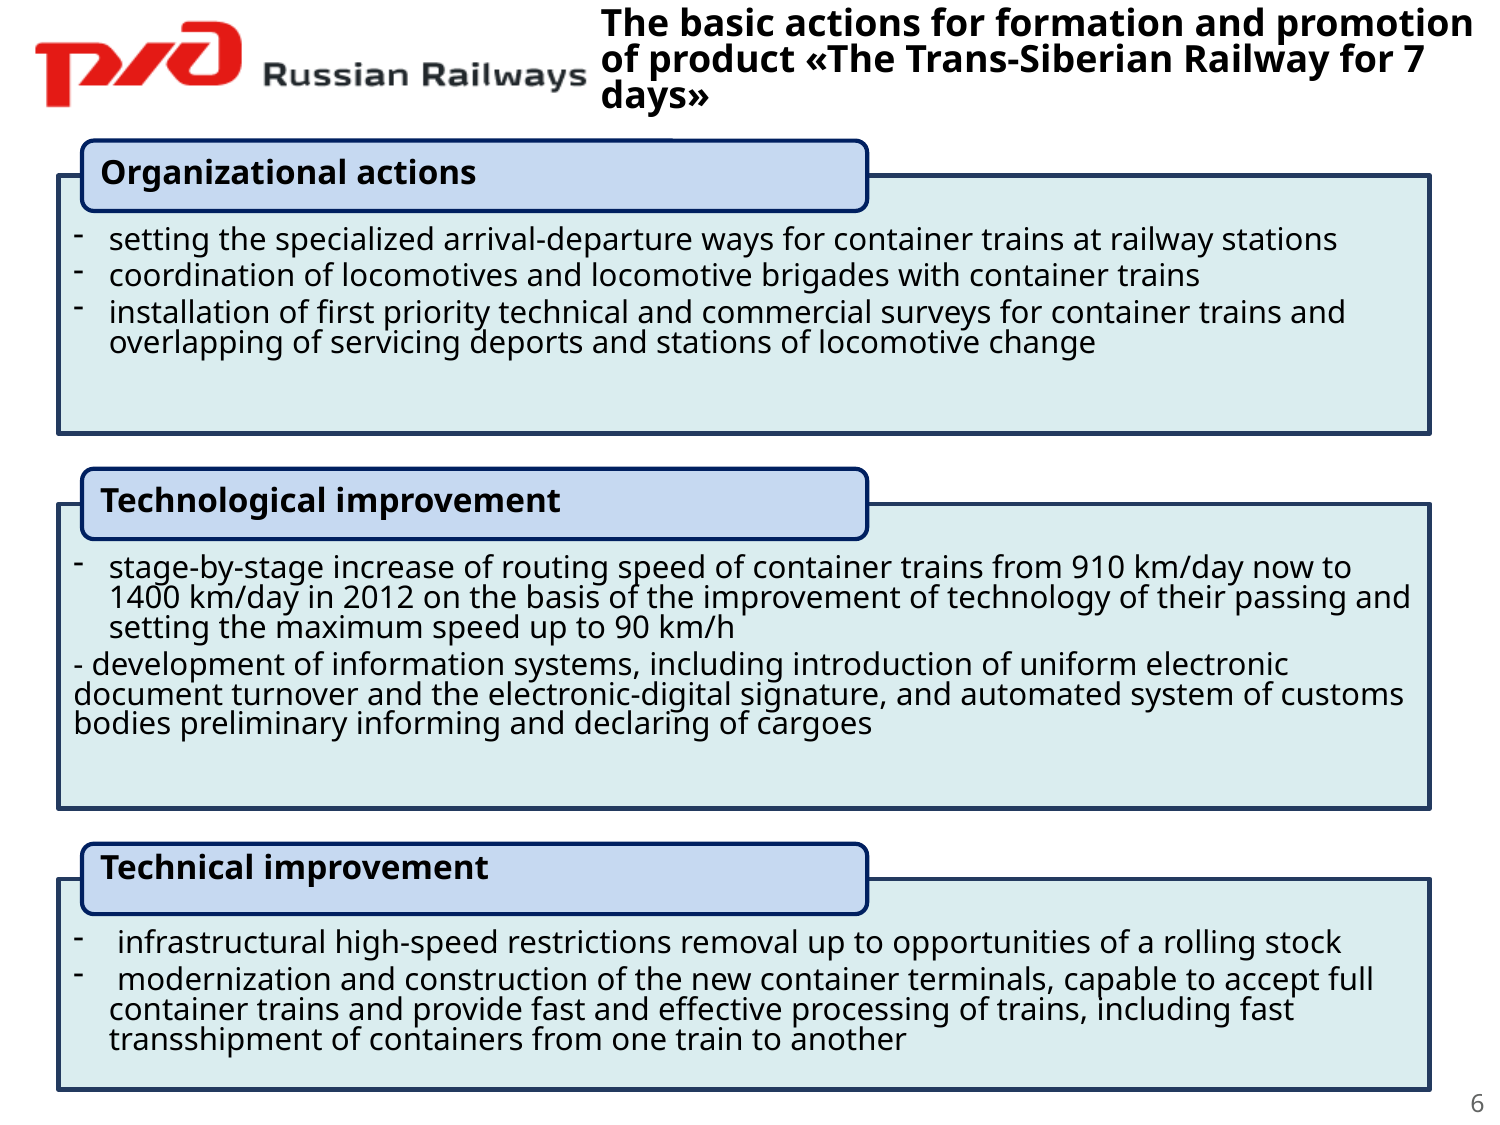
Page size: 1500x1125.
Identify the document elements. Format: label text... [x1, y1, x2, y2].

picture [0, 0, 622, 130]
text_box 6 [1455, 1079, 1500, 1125]
text_box Organizational actions [81, 140, 868, 211]
text_box infrastructural high-speed restrictions removal up to opportunities of a rolling stock modernization and construction of the new container terminals, capable to accept full container trains and provide fast and effective processing of trains, including fast transshipment of containers from one train to another [58, 878, 1430, 1090]
text_box Technological improvement [81, 468, 868, 540]
text_box setting the specialized arrival-departure ways for container trains at railway stations coordination of locomotives and locomotive brigades with container trains installation of first priority technical and commercial surveys for container trains and overlapping of servicing deports and stations of locomotive change [58, 175, 1430, 434]
text_box The basic actions for formation and promotion of product «The Trans-Siberian Railway for 7 days» [623, 0, 1500, 123]
text_box Technical improvement [81, 843, 868, 915]
text_box stage-by-stage increase of routing speed of container trains from 910 km/day now to 1400 km/day in 2012 on the basis of the improvement of technology of their passing and setting the maximum speed up to 90 km/h - development of information systems, including introduction of uniform electronic document turnover and the electronic-digital signature, and automated system of customs bodies preliminary informing and declaring of cargoes [58, 503, 1430, 809]
